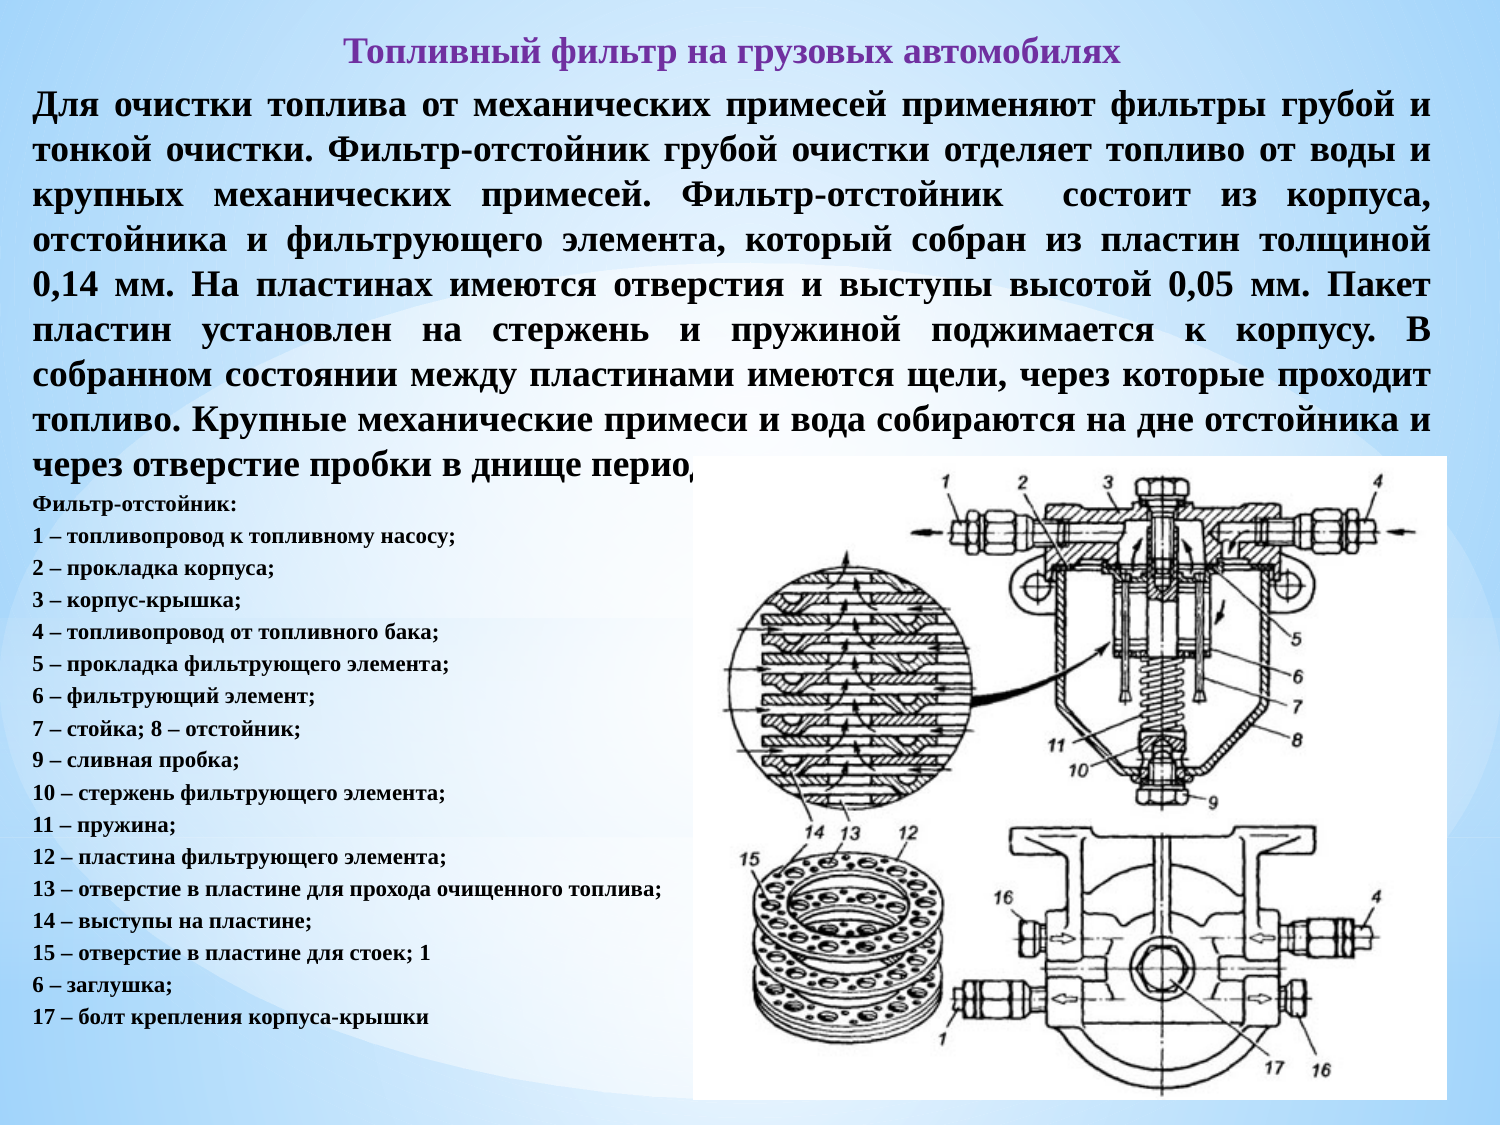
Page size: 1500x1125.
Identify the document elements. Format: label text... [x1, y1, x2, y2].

picture [693, 455, 1448, 1101]
text_box Топливный фильтр на грузовых автомобилях Для очистки топлива от механических примесей применяют фильтры грубой и тонкой очистки. Фильтр-отстойник грубой очистки отделяет топливо от воды и крупных механических примесей. Фильтр-отстойник состоит из корпуса, отстойника и фильтрующего элемента, который собран из пластин толщиной 0,14 мм. На пластинах имеются отверстия и выступы высотой 0,05 мм. Пакет пластин установлен на стержень и пружиной поджимается к корпусу. В собранном состоянии между пластинами имеются щели, через которые проходит топливо. Крупные механические примеси и вода собираются на дне отстойника и через отверстие пробки в днище периодически удаляются. Фильтр-отстойник: 1 – топливопровод к топливному насосу; 2 – прокладка корпуса; 3 – корпус-крышка; 4 – топливопровод от топливного бака; 5 – прокладка фильтрующего элемента; 6 – фильтрующий элемент; 7 – стойка; 8 – отстойник; 9 – сливная пробка; 10 – стержень фильтрующего элемента; 11 – пружина; 12 – пластина фильтрующего элемента; 13 – отверстие в пластине для прохода очищенного топлива; 14 – выступы на пластине; 15 – отверстие в пластине для стоек; 1 6 – заглушка; 17 – болт крепления корпуса-крышки [17, 19, 1447, 825]
